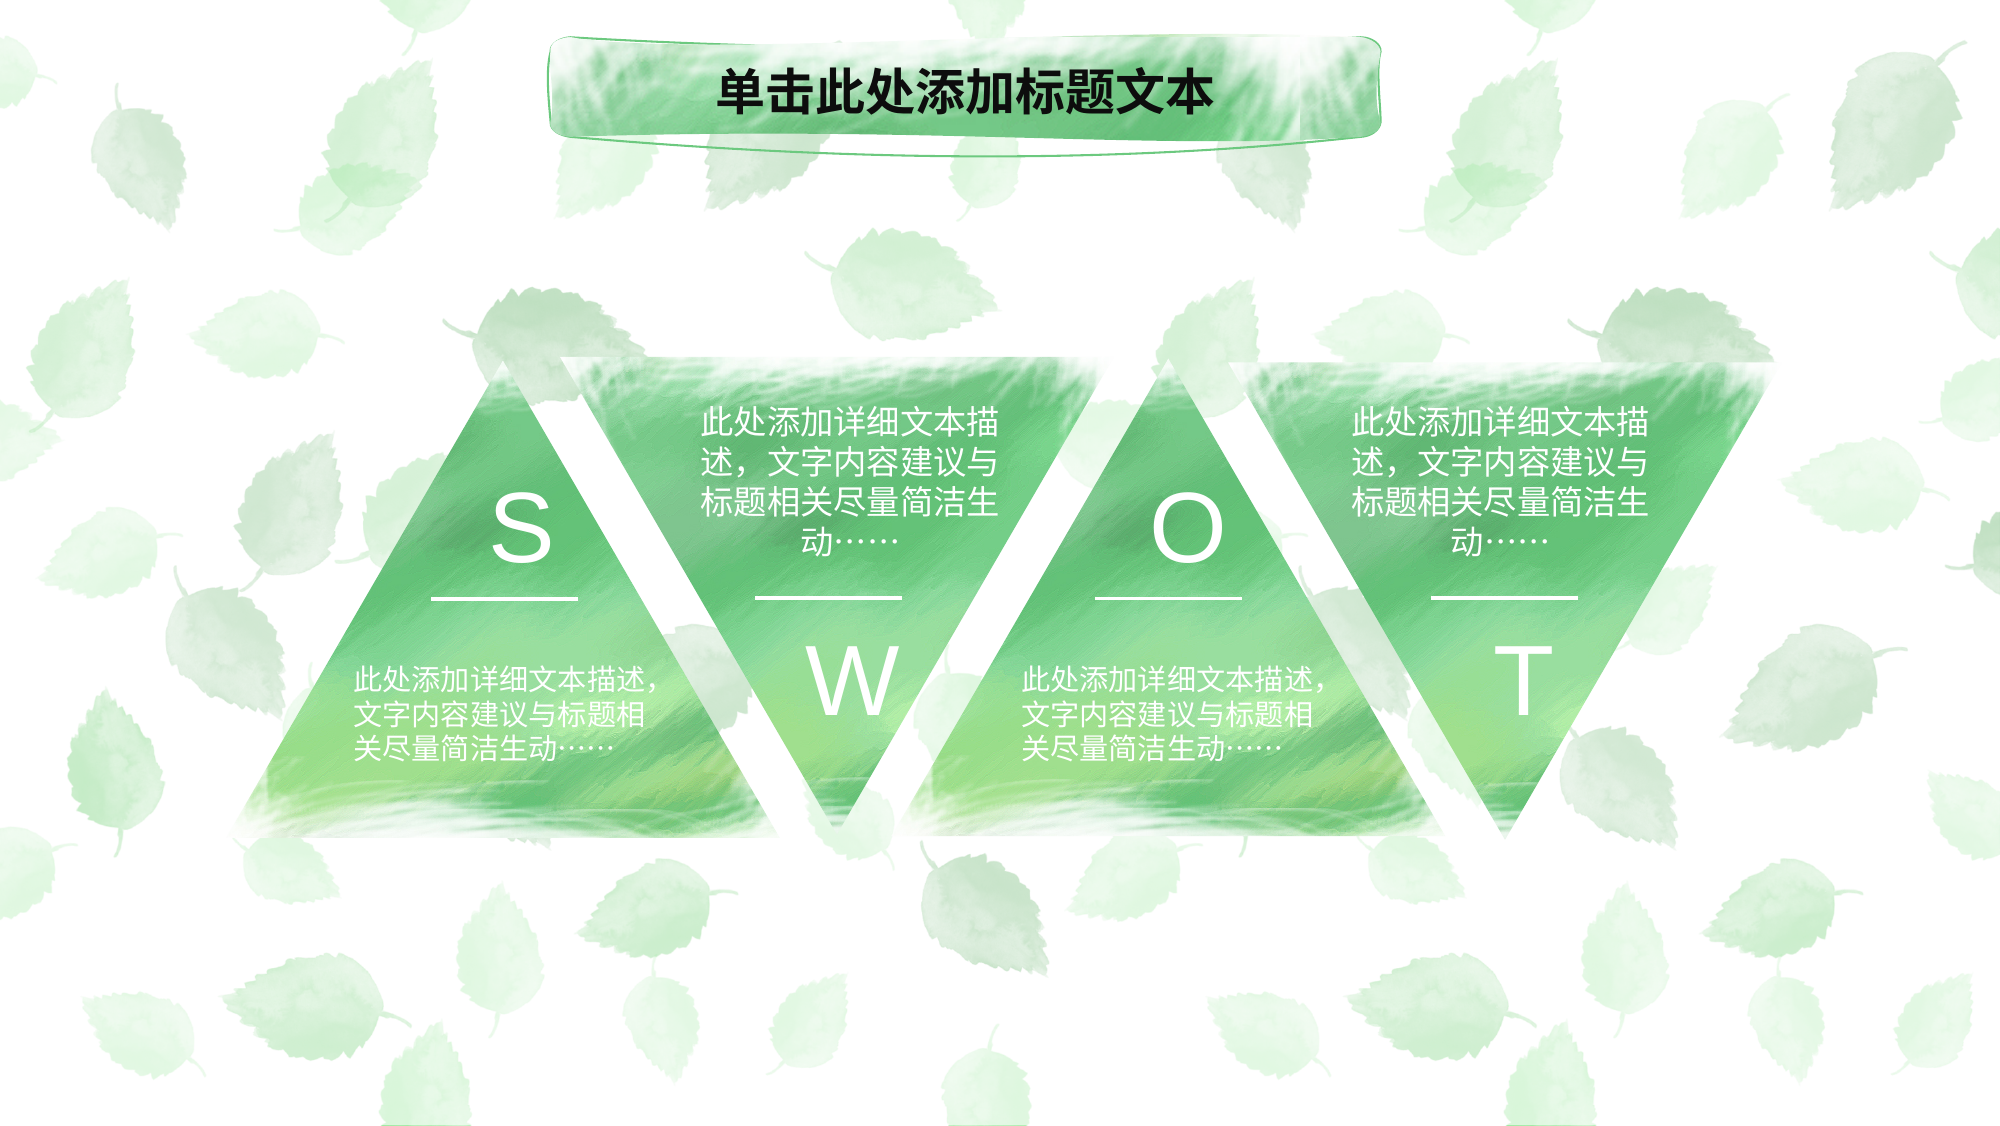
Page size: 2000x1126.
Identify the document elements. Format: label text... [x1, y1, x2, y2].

text_box T [1427, 607, 1570, 743]
text_box [558, 355, 1116, 668]
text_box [550, 37, 1381, 137]
picture [1033, 33, 1356, 37]
text_box [889, 479, 1448, 838]
text_box [1346, 569, 1504, 708]
text_box S [422, 455, 570, 590]
text_box [829, 569, 993, 701]
text_box 此处添加详细文本描述，文字内容建议与标题相关尽量简洁生动…… [338, 653, 671, 774]
text_box [446, 358, 559, 455]
text_box [1111, 356, 1226, 455]
text_box W [739, 607, 916, 743]
text_box 此处添加详细文本描述，文字内容建议与标题相关尽量简洁生动…… [1006, 653, 1340, 774]
text_box [1505, 569, 1664, 730]
text_box [1226, 361, 1784, 561]
text_box 此处添加详细文本描述，文字内容建议与标题相关尽量简洁生动…… [684, 394, 1017, 569]
text_box 此处添加详细文本描述，文字内容建议与标题相关尽量简洁生动…… [1334, 394, 1668, 569]
text_box [1447, 743, 1563, 842]
text_box [782, 743, 892, 837]
text_box O [1097, 455, 1243, 590]
text_box [224, 474, 782, 840]
picture [995, 137, 1359, 142]
